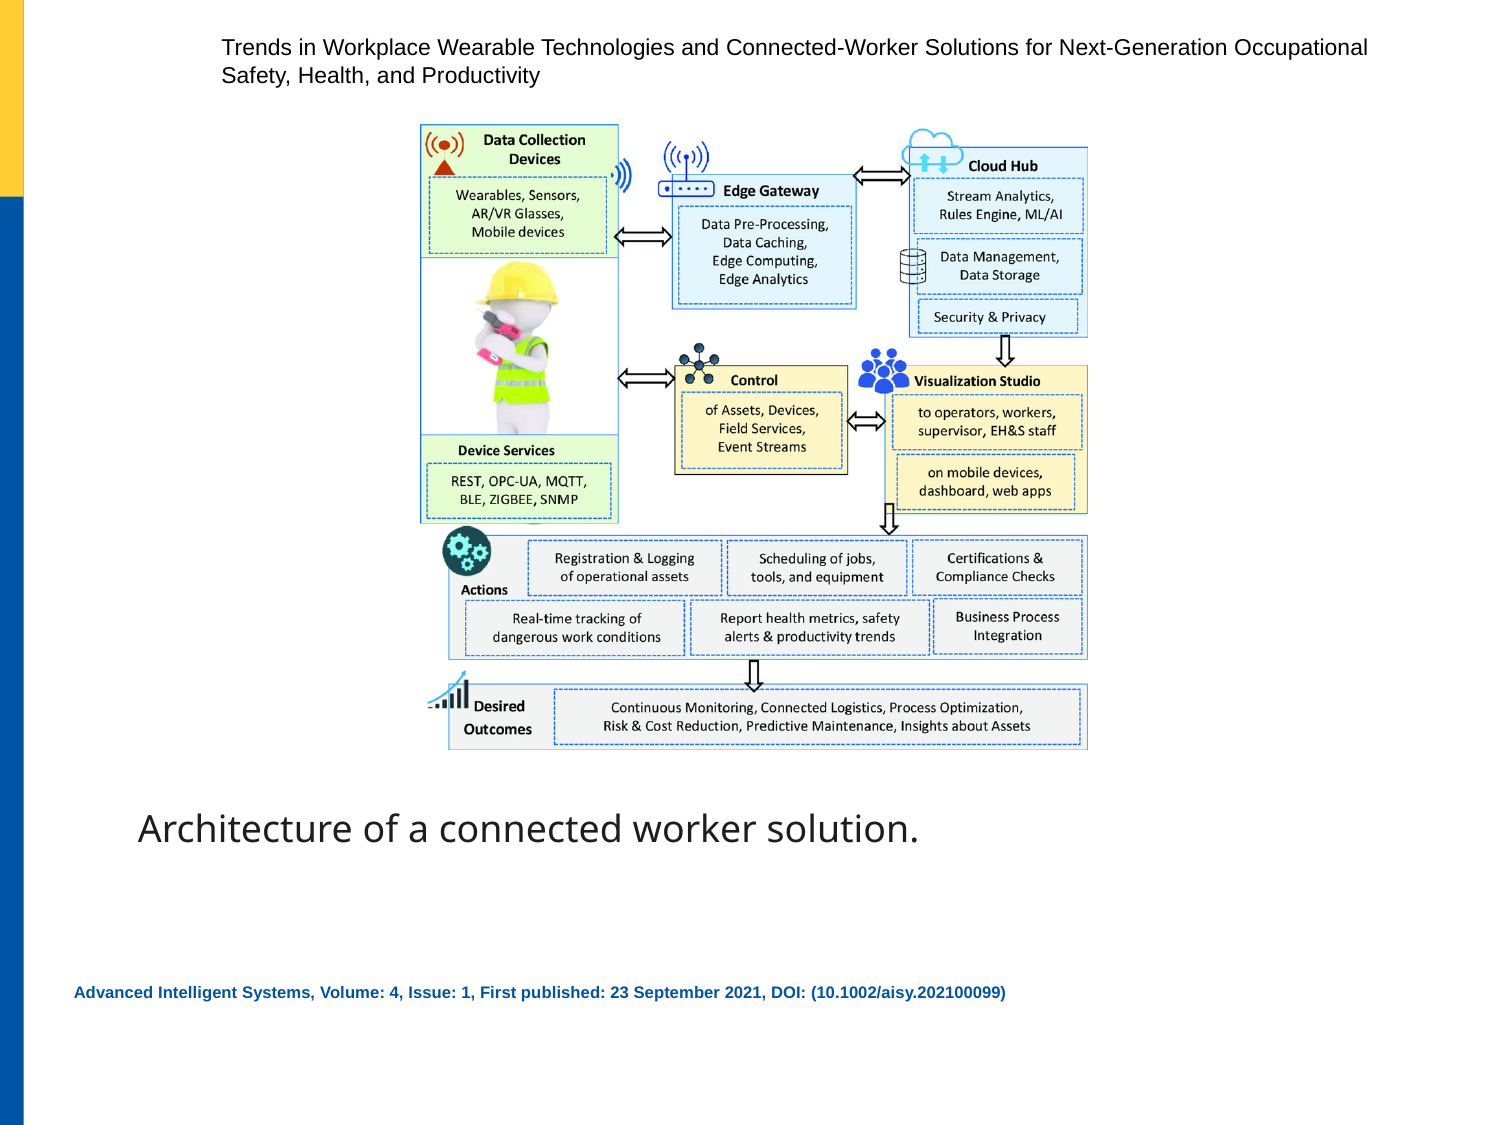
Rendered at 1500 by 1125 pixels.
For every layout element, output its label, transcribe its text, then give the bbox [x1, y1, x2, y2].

text_box Trends in Workplace Wearable Technologies and Connected‐Worker Solutions for Next‐Generation Occupational Safety, Health, and Productivity [206, 24, 1388, 100]
text_box Advanced Intelligent Systems, Volume: 4, Issue: 1, First published: 23 September 2021, DOI: (10.1002/aisy.202100099) [58, 974, 1477, 1049]
picture [420, 124, 1089, 751]
text_box Architecture of a connected worker solution. [123, 798, 1157, 858]
picture [807, 24, 1411, 84]
